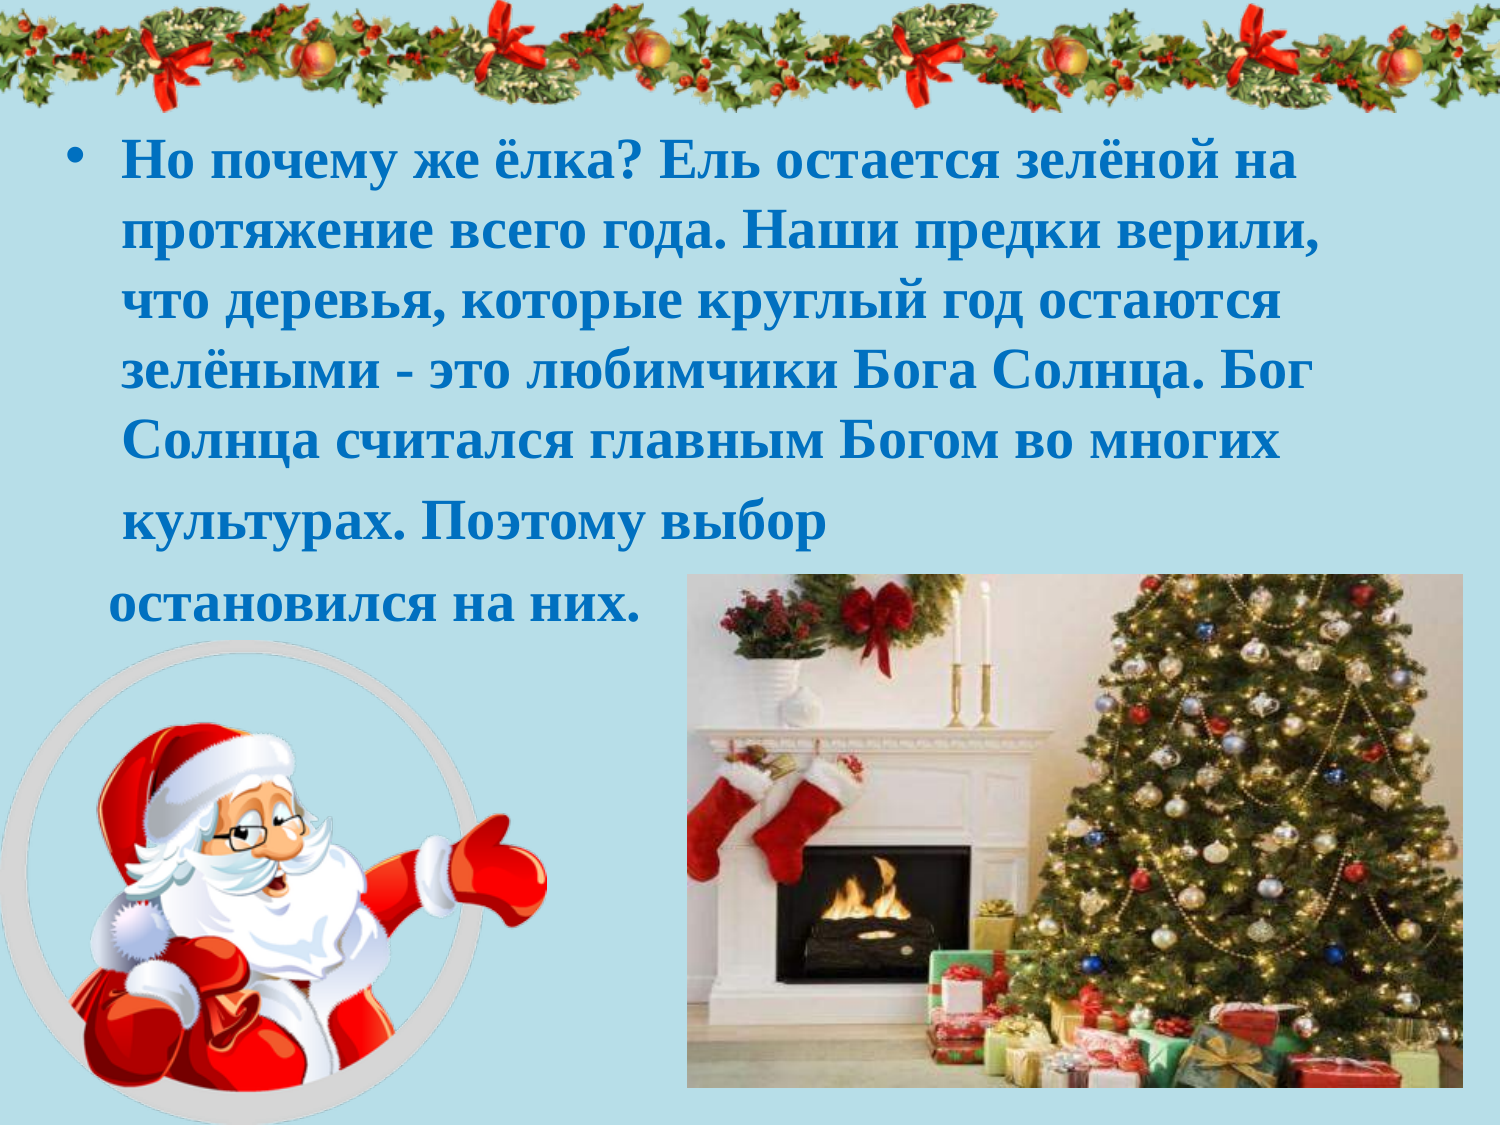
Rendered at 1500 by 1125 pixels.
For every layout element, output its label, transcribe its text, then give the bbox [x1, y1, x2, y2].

list Но почему же ёлка? Ель остается зелёной на протяжение всего года. Наши предки верили, что деревья, которые круглый год остаются зелёными - это любимчики Бога Солнца. Бог Солнца считался главным Богом во многих культурах. Поэтому выбор остановился на них. [49, 112, 1401, 856]
picture [0, 0, 1500, 113]
picture [687, 574, 1463, 1088]
picture [0, 640, 547, 1125]
